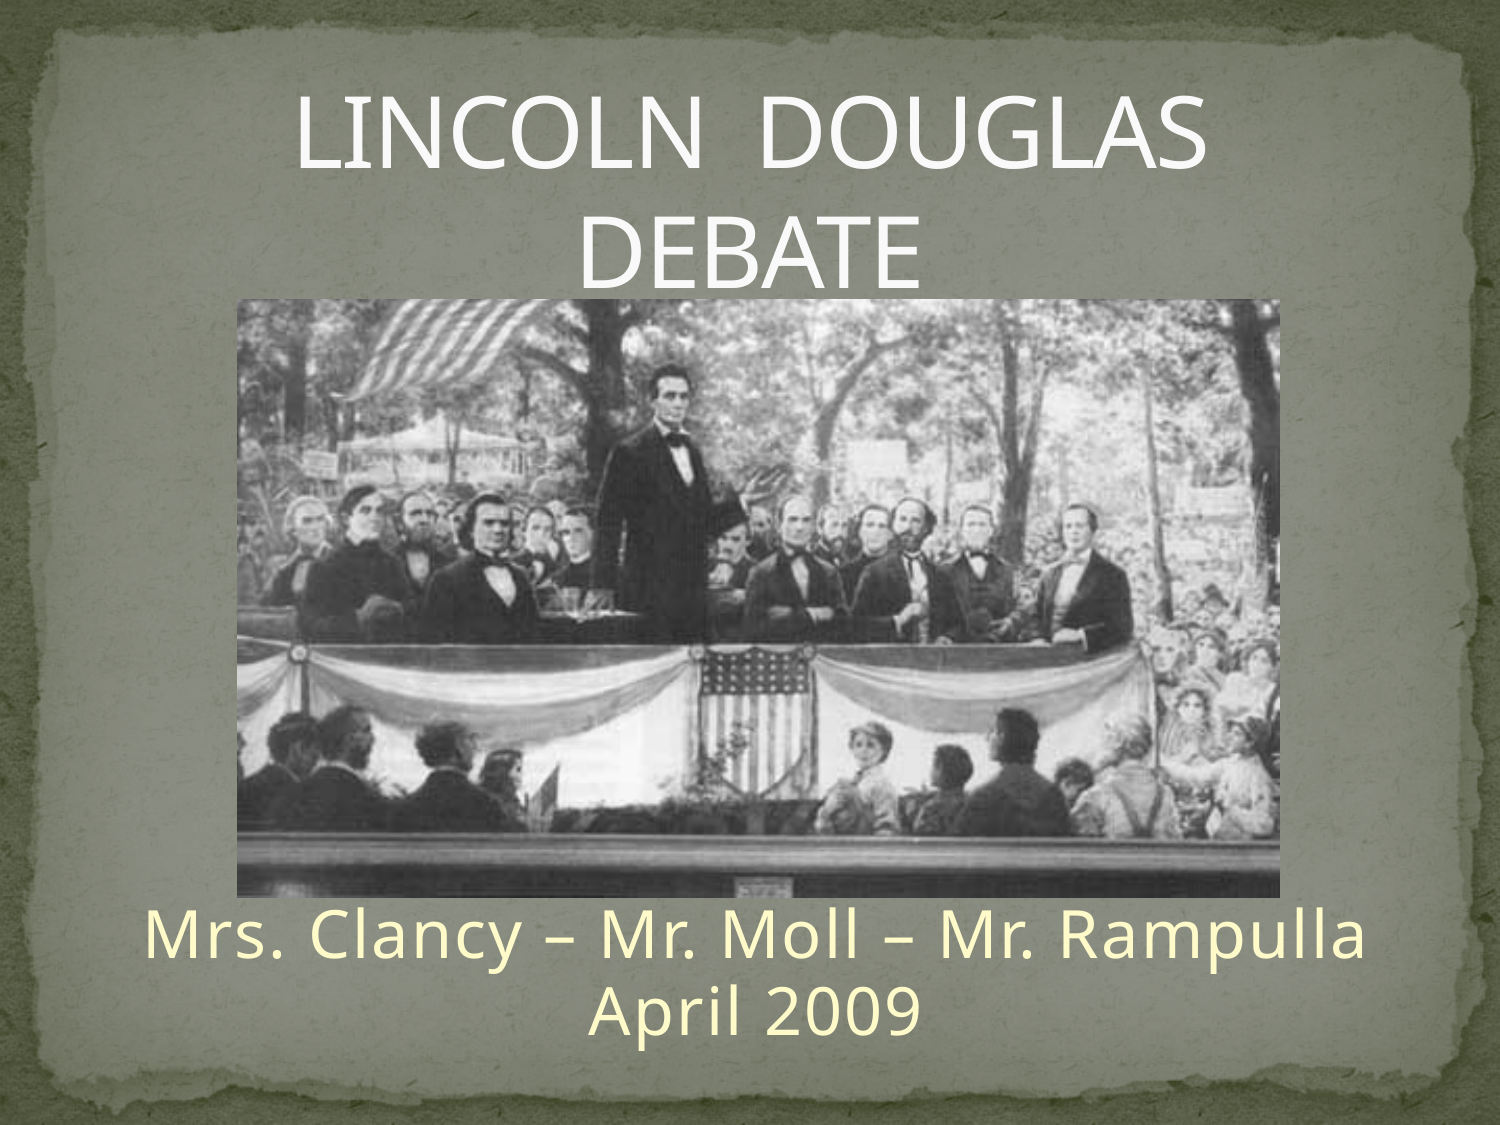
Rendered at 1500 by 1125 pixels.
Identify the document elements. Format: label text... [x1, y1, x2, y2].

title LINCOLN DOUGLAS DEBATE [112, 49, 1388, 316]
subtitle Mrs. Clancy – Mr. Moll – Mr. Rampulla April 2009 [87, 900, 1425, 1050]
picture [237, 299, 1280, 898]
